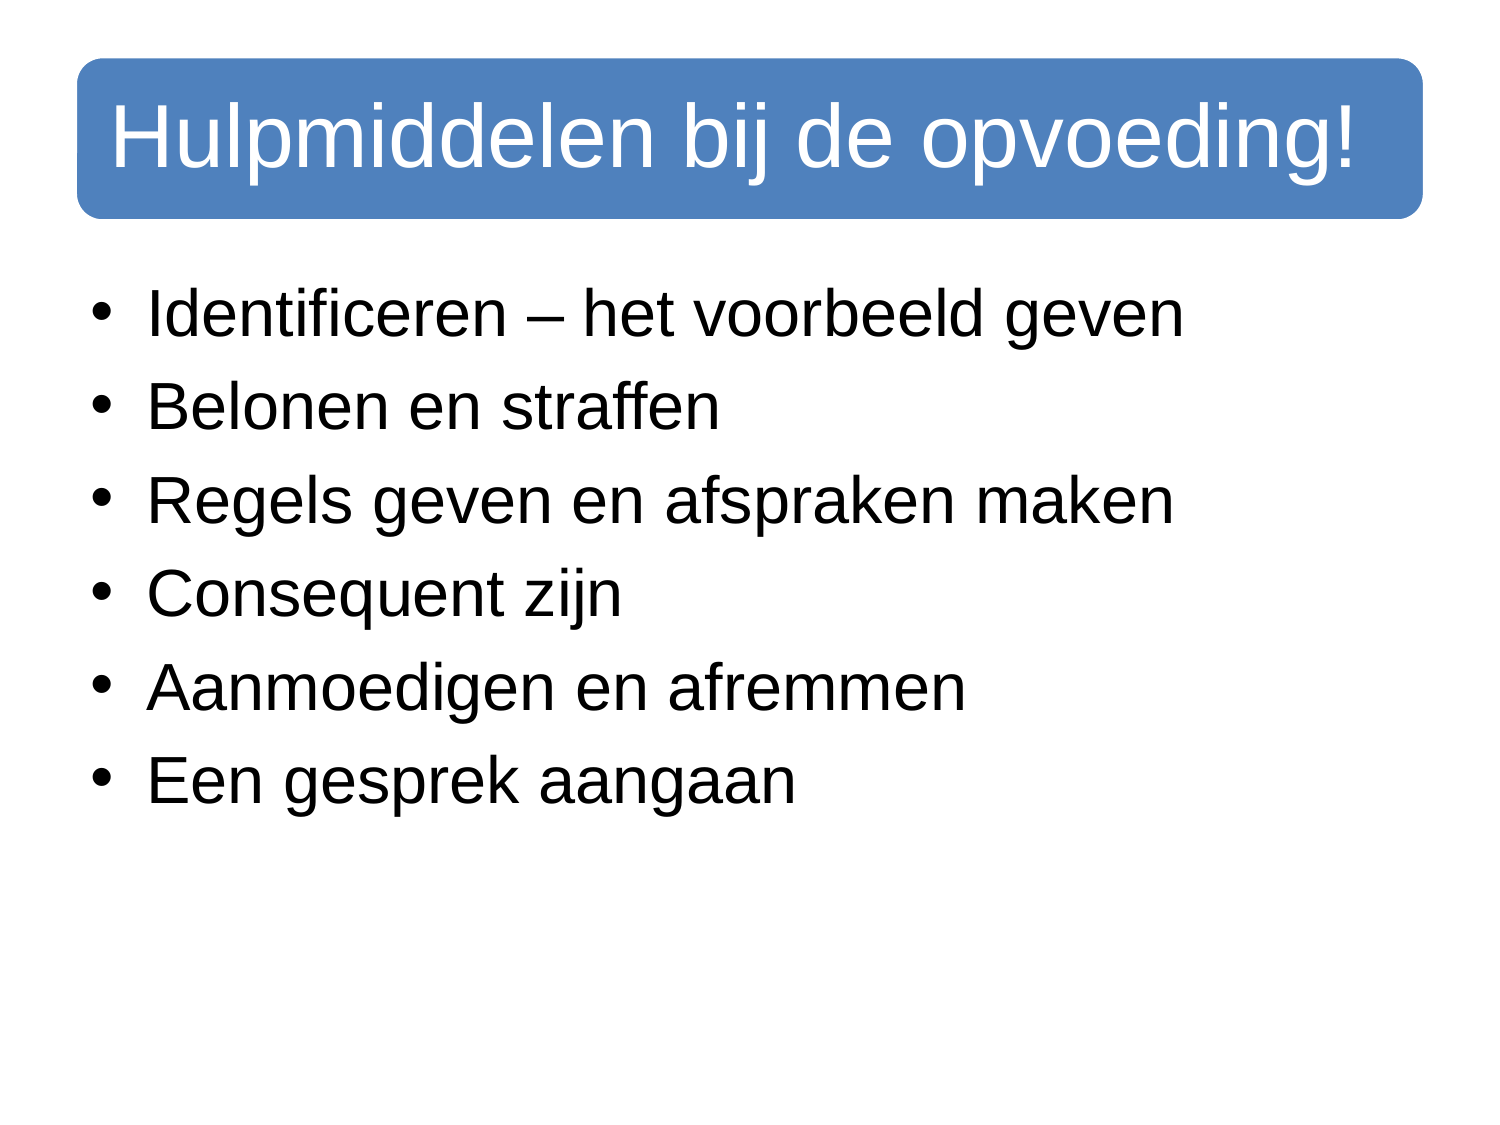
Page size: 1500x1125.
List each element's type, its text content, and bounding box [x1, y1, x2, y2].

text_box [74, 44, 1426, 233]
list Identificeren – het voorbeeld geven Belonen en straffen Regels geven en afspraken maken Consequent zijn Aanmoedigen en afremmen Een gesprek aangaan [75, 262, 1425, 1005]
